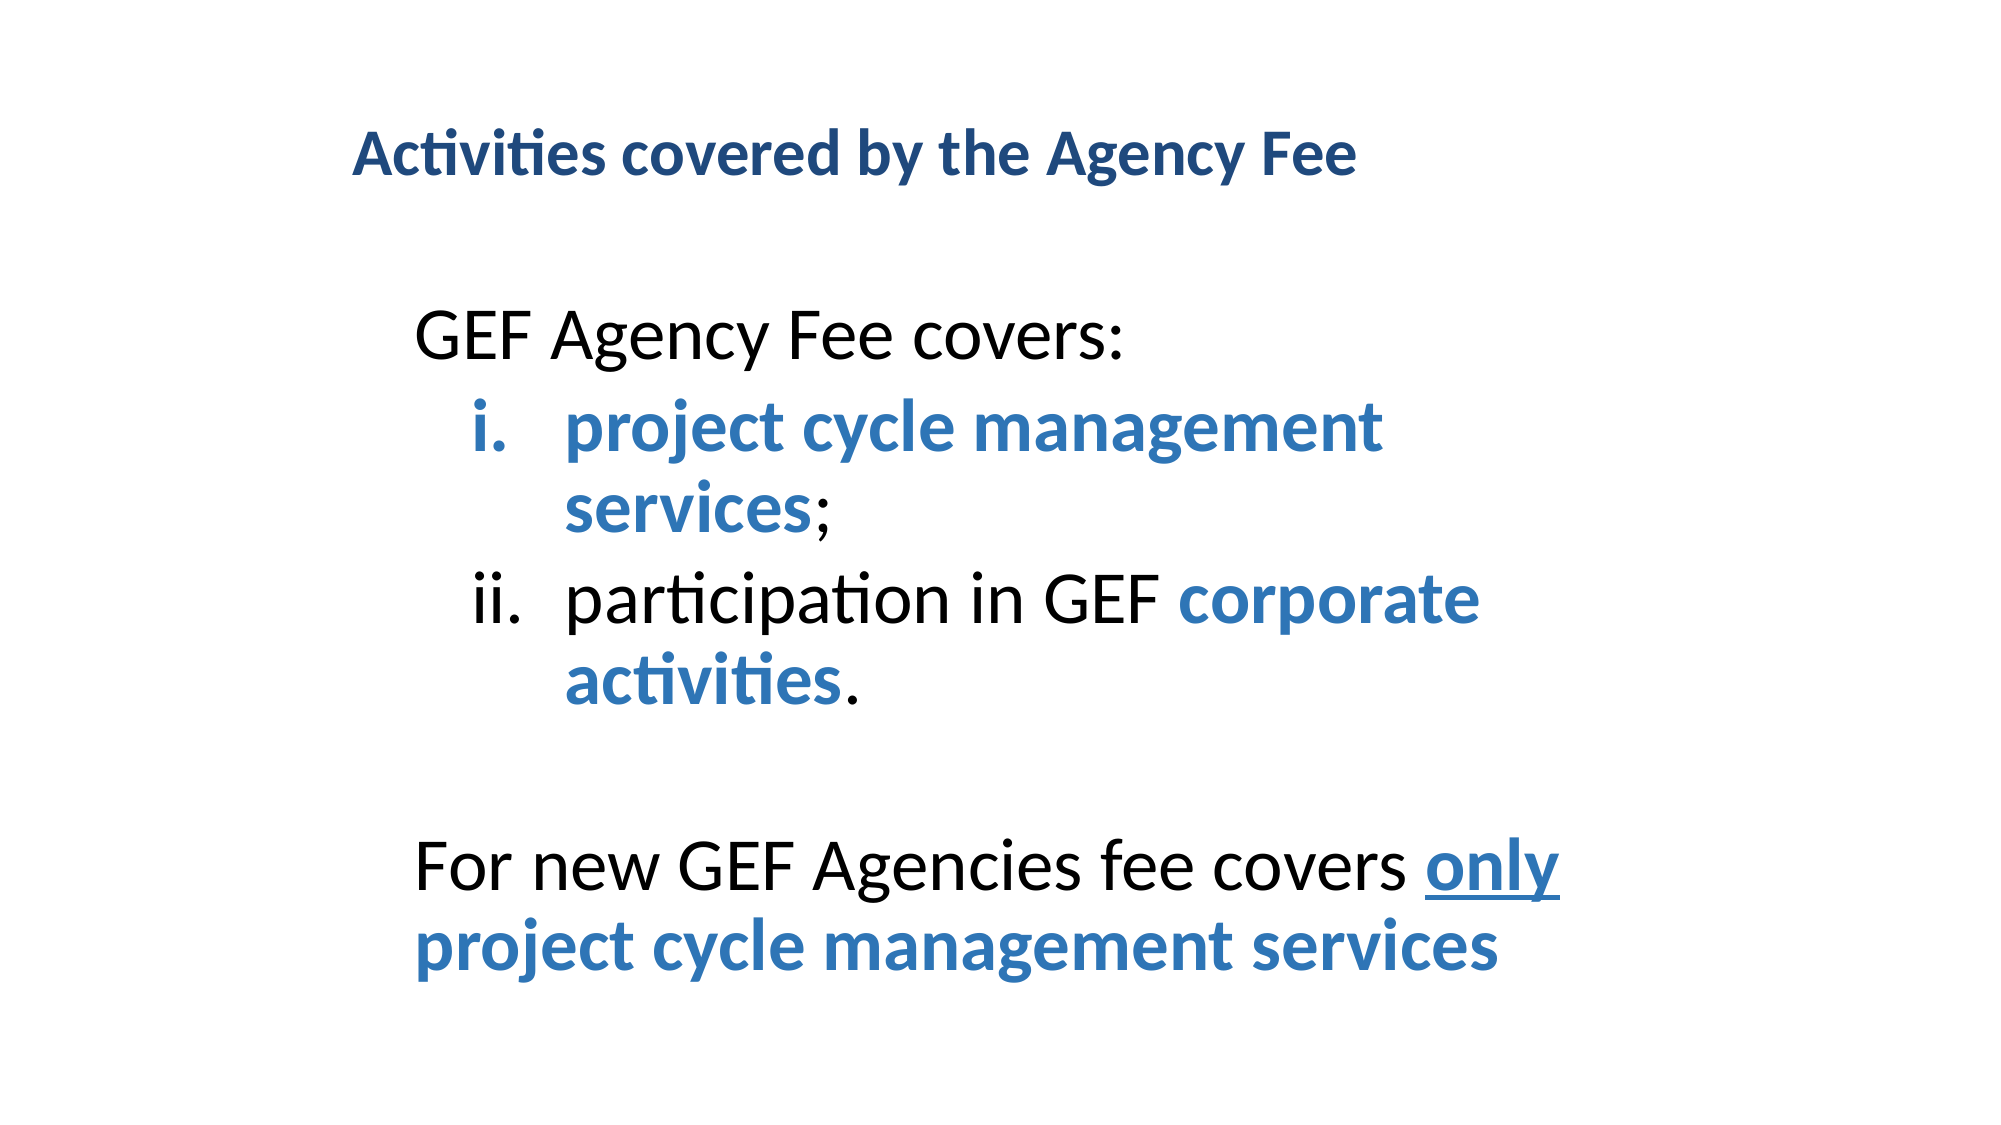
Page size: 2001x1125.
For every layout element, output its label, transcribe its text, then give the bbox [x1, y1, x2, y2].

list GEF Agency Fee covers: project cycle management services; participation in GEF corporate activities. For new GEF Agencies fee covers only project cycle management services [399, 287, 1613, 1038]
title Activities covered by the Agency Fee [337, 45, 1632, 263]
